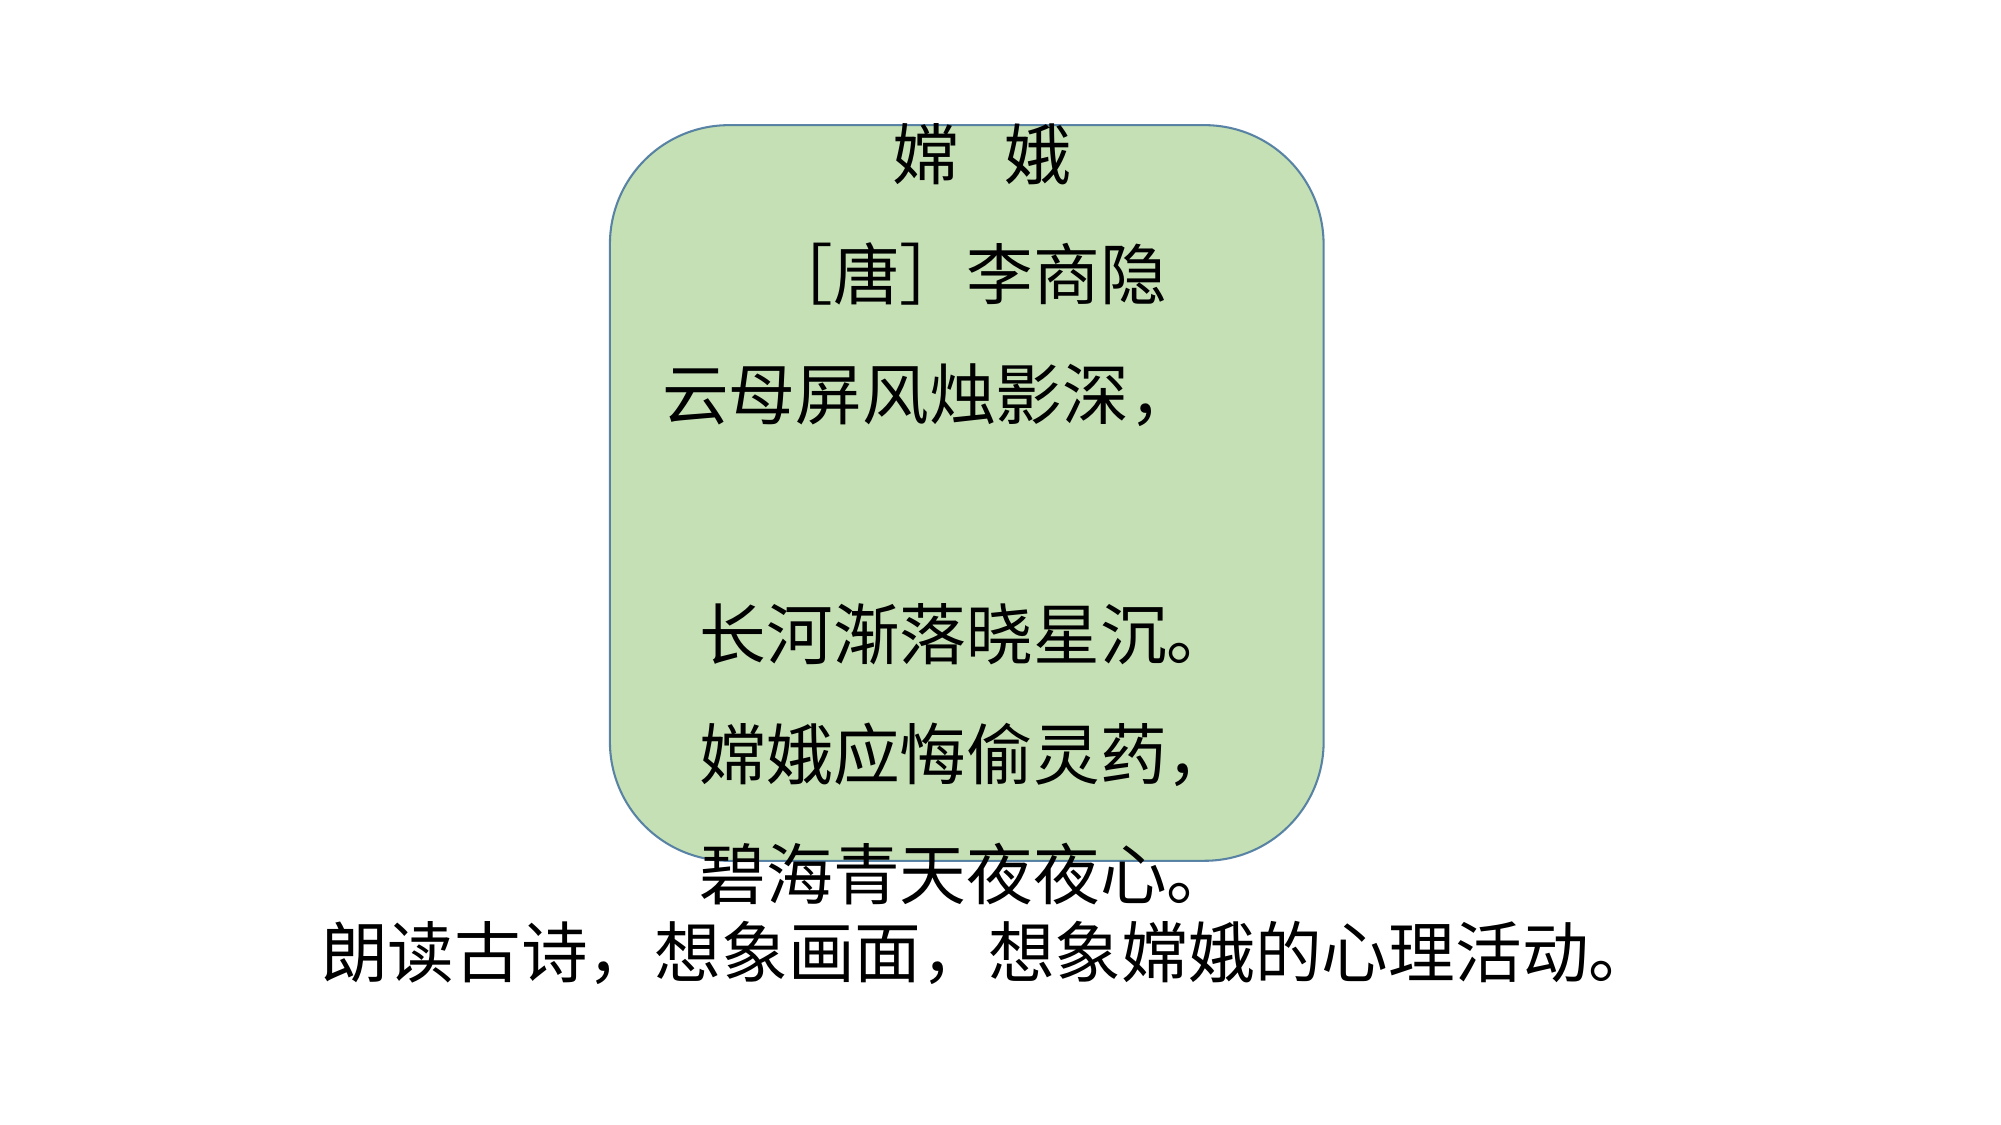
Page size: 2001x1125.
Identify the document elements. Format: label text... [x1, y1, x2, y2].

text_box 朗读古诗，想象画面，想象嫦娥的心理活动。 [306, 903, 1731, 998]
text_box 嫦 娥 ［唐］李商隐 云母屏风烛影深， 长河渐落晓星沉。 嫦娥应悔偷灵药， 碧海青天夜夜心。 [608, 124, 1325, 862]
